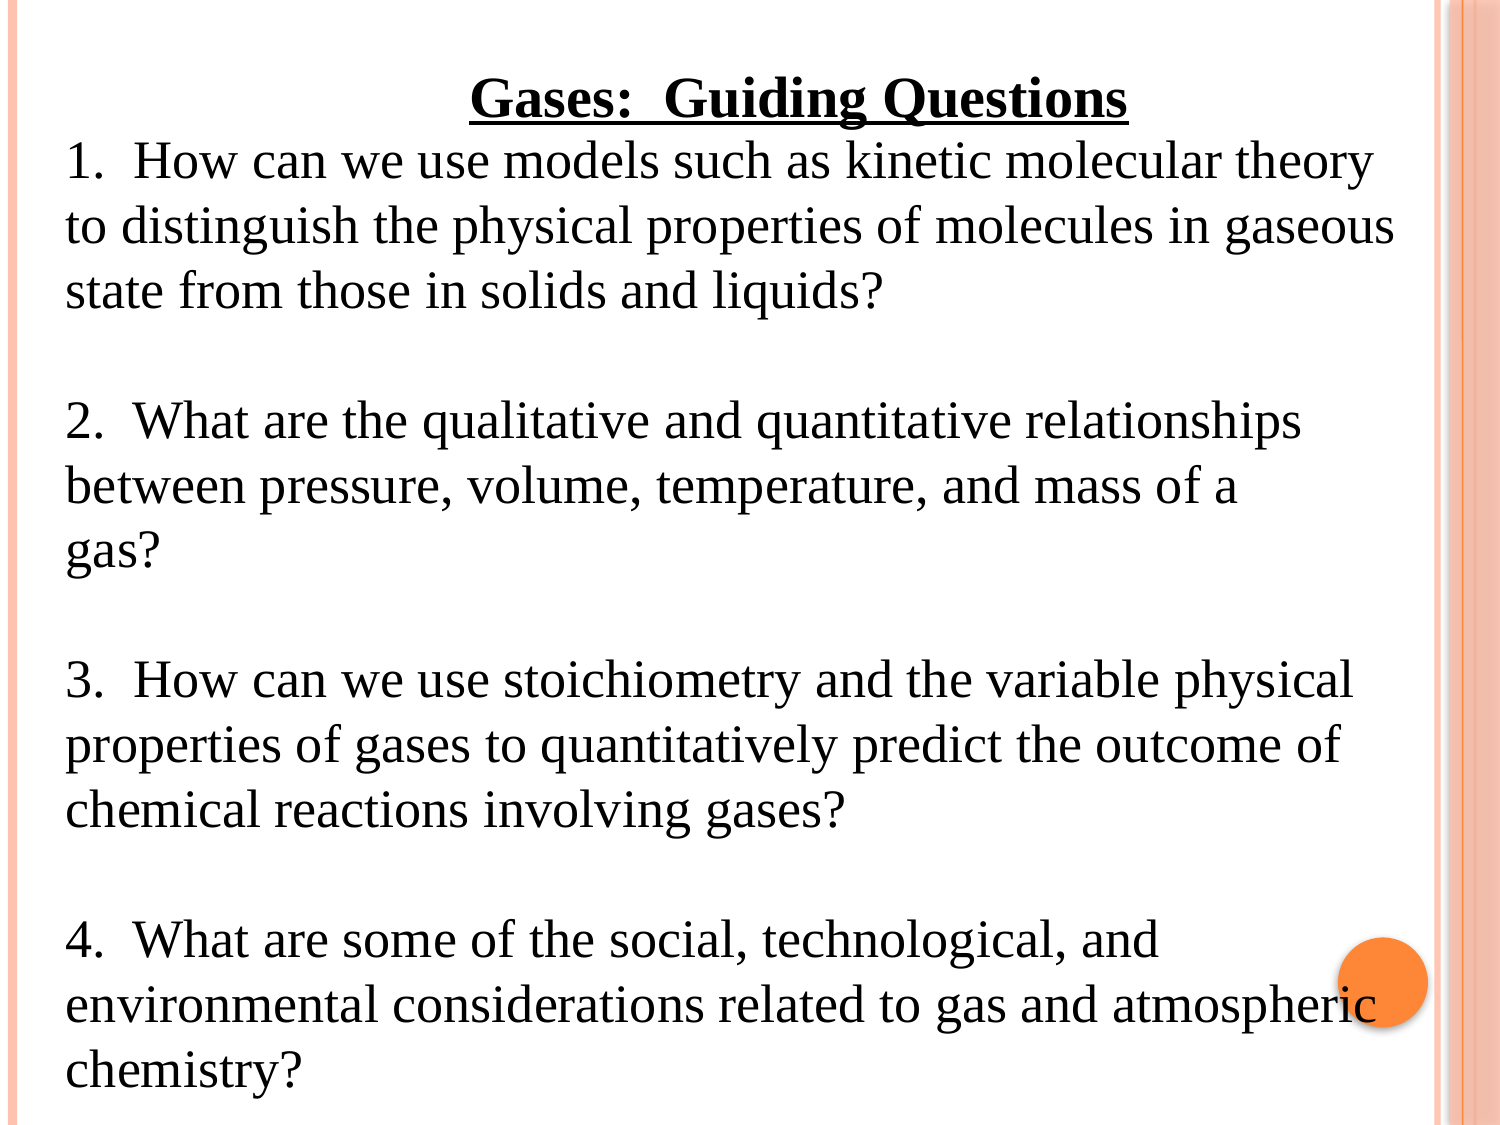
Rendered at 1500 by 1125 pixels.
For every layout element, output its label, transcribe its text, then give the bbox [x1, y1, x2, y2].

text_box 1. How can we use models such as kinetic molecular theory to distinguish the physical properties of molecules in gaseous state from those in solids and liquids? 2. What are the qualitative and quantitative relationships between pressure, volume, temperature, and mass of a gas? 3. How can we use stoichiometry and the variable physical properties of gases to quantitatively predict the outcome of chemical reactions involving gases? 4. What are some of the social, technological, and environmental considerations related to gas and atmospheric chemistry? [51, 116, 1500, 1106]
text_box Gases: Guiding Questions [454, 52, 1145, 116]
